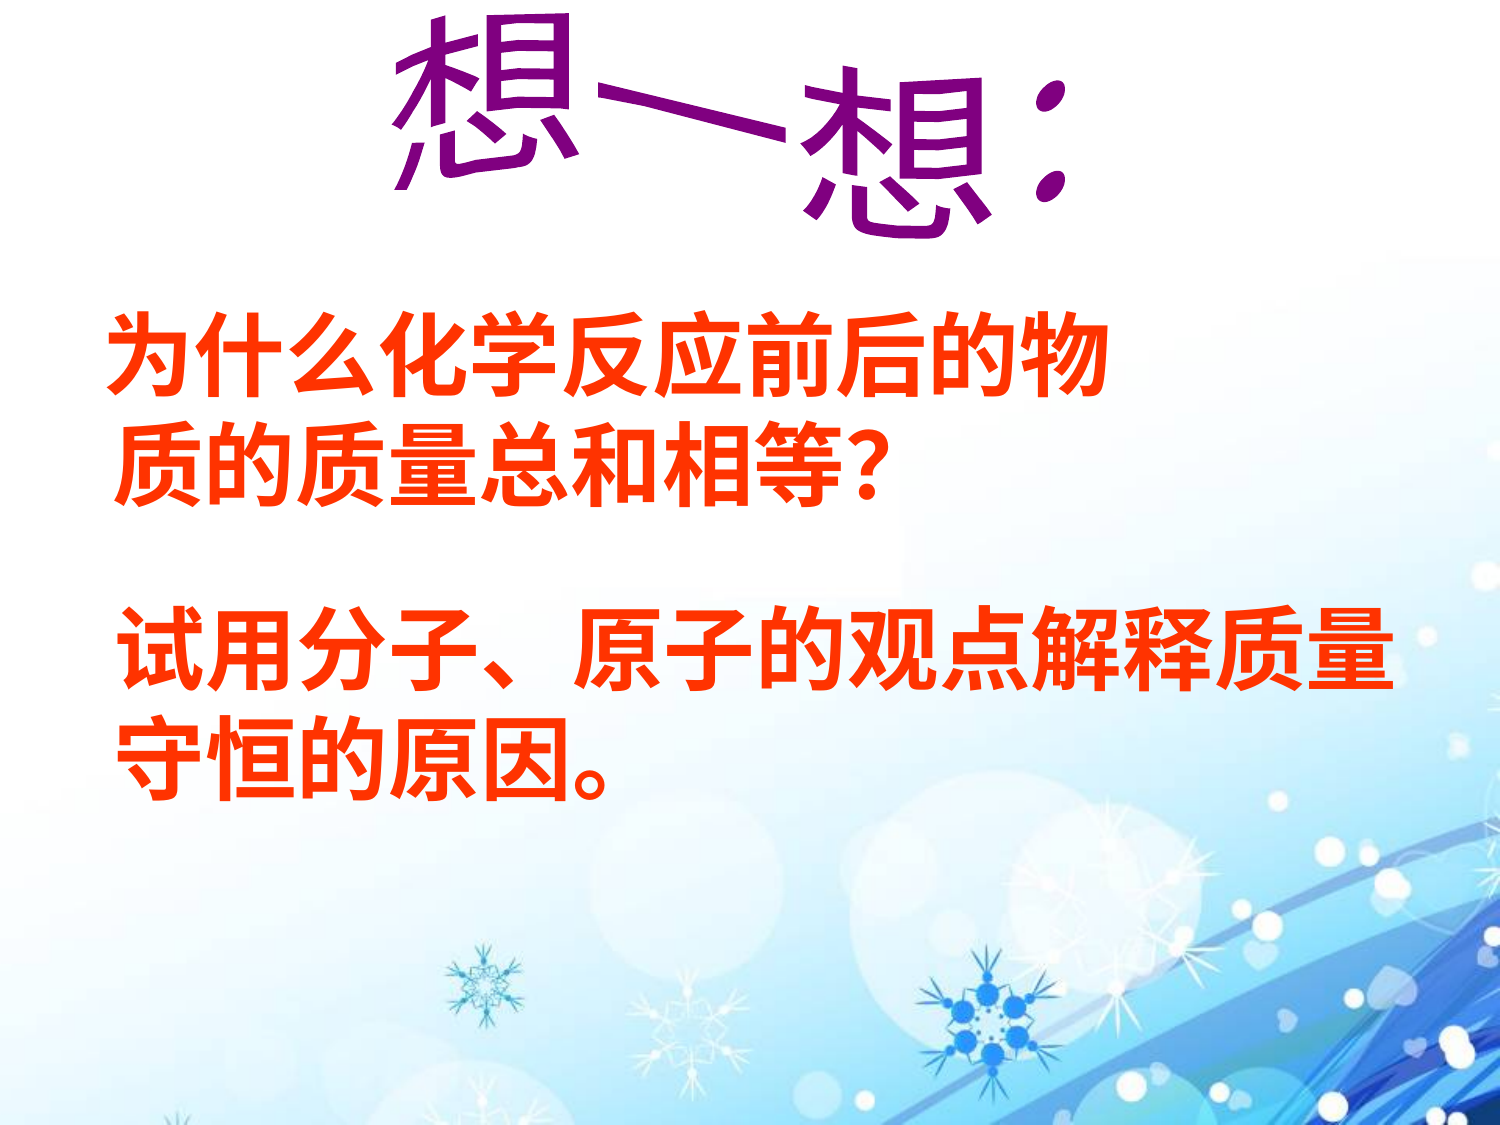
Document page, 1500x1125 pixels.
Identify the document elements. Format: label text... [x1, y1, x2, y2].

text_box 试用分子、原子的观点解释质量守恒的原因。 [98, 584, 1424, 820]
picture [0, 13, 1500, 1125]
text_box 为什么化学反应前后的物质的质量总和相等？ [41, 290, 1200, 539]
